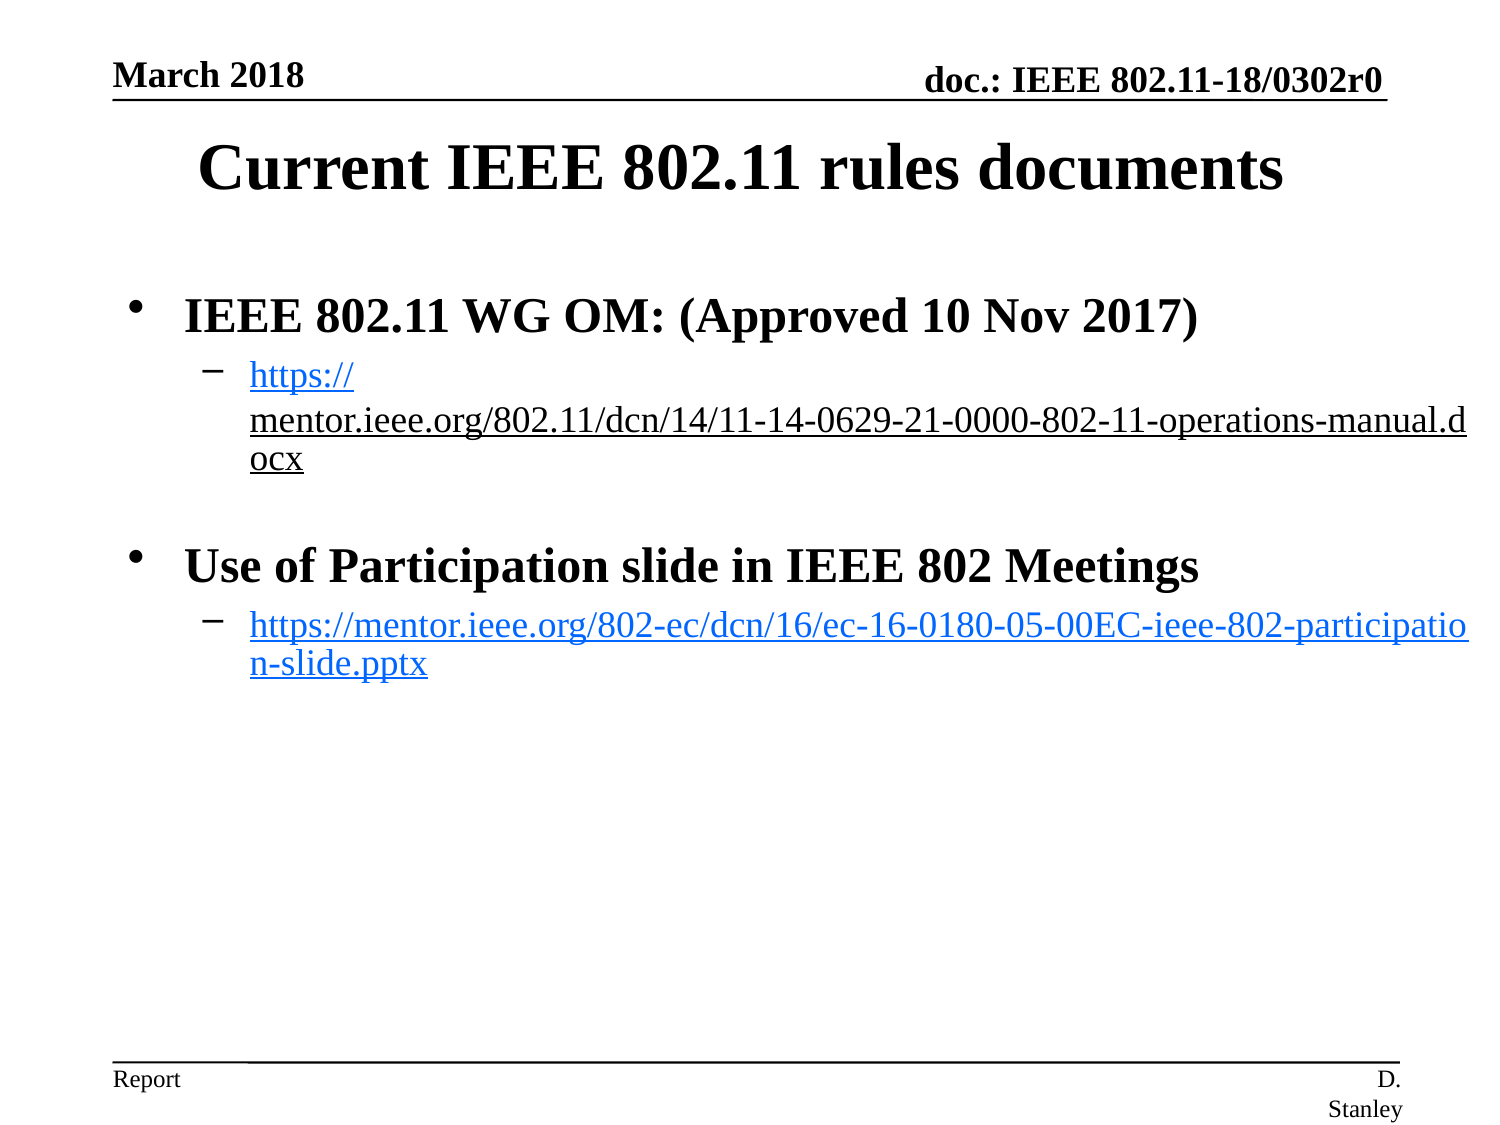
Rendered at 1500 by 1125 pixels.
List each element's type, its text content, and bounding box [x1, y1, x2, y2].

list IEEE 802.11 WG OM: (Approved 10 Nov 2017) https://mentor.ieee.org/802.11/dcn/14/11-14-0629-21-0000-802-11-operations-manual.docx Use of Participation slide in IEEE 802 Meetings https://mentor.ieee.org/802-ec/dcn/16/ec-16-0180-05-00EC-ieee-802-participation-slide.pptx [112, 274, 1488, 826]
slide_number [112, 49, 401, 96]
footer D. Stanley, HP Enterprise [1324, 1061, 1402, 1093]
title Current IEEE 802.11 rules documents [112, 112, 1388, 213]
